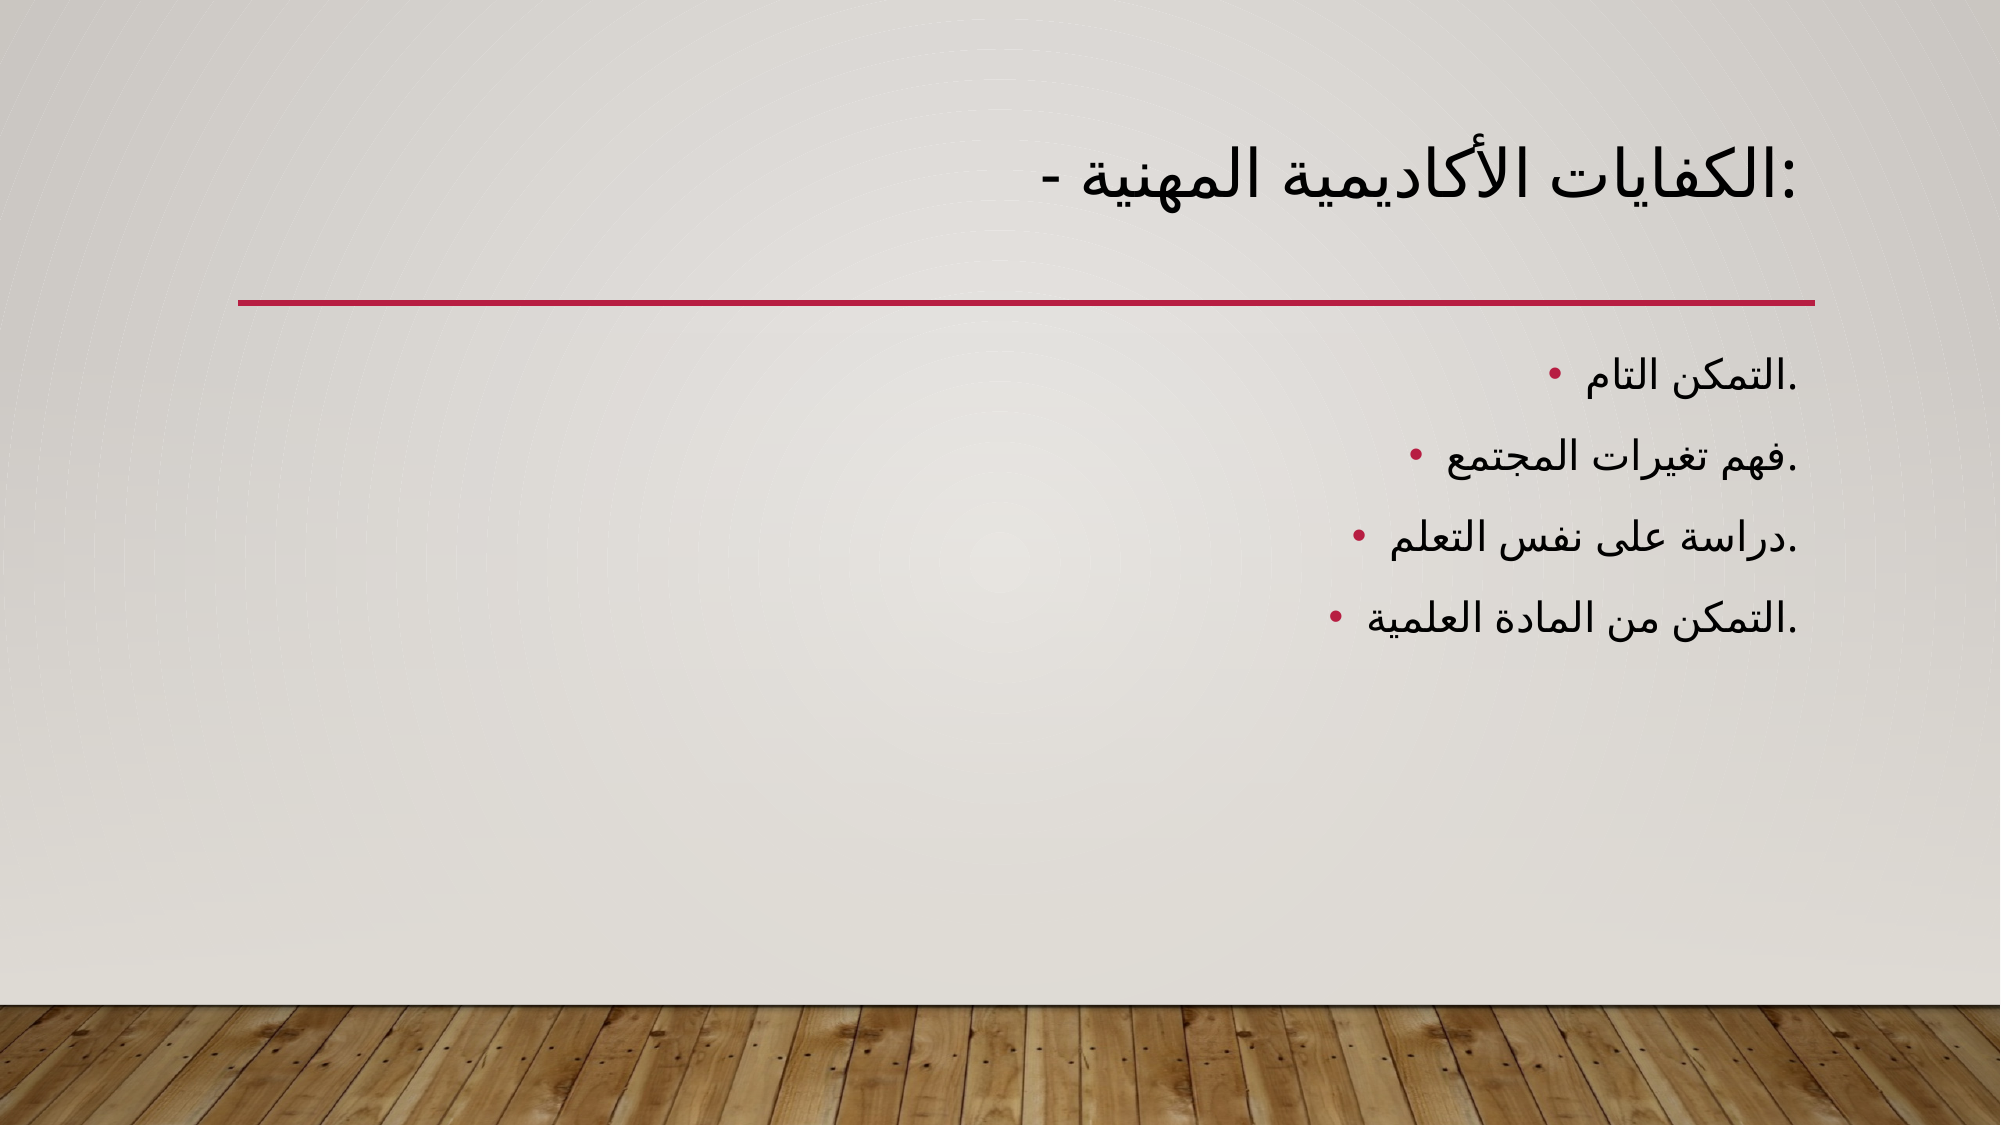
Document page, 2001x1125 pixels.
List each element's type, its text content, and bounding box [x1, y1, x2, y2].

picture [0, 1005, 2000, 1125]
title - الكفايات الأكاديمية المهنية:​ [238, 131, 1814, 305]
list التمكن التام.​ فهم تغيرات المجتمع.​ دراسة على نفس التعلم.​ التمكن من المادة العلمية.​ [238, 330, 1814, 897]
